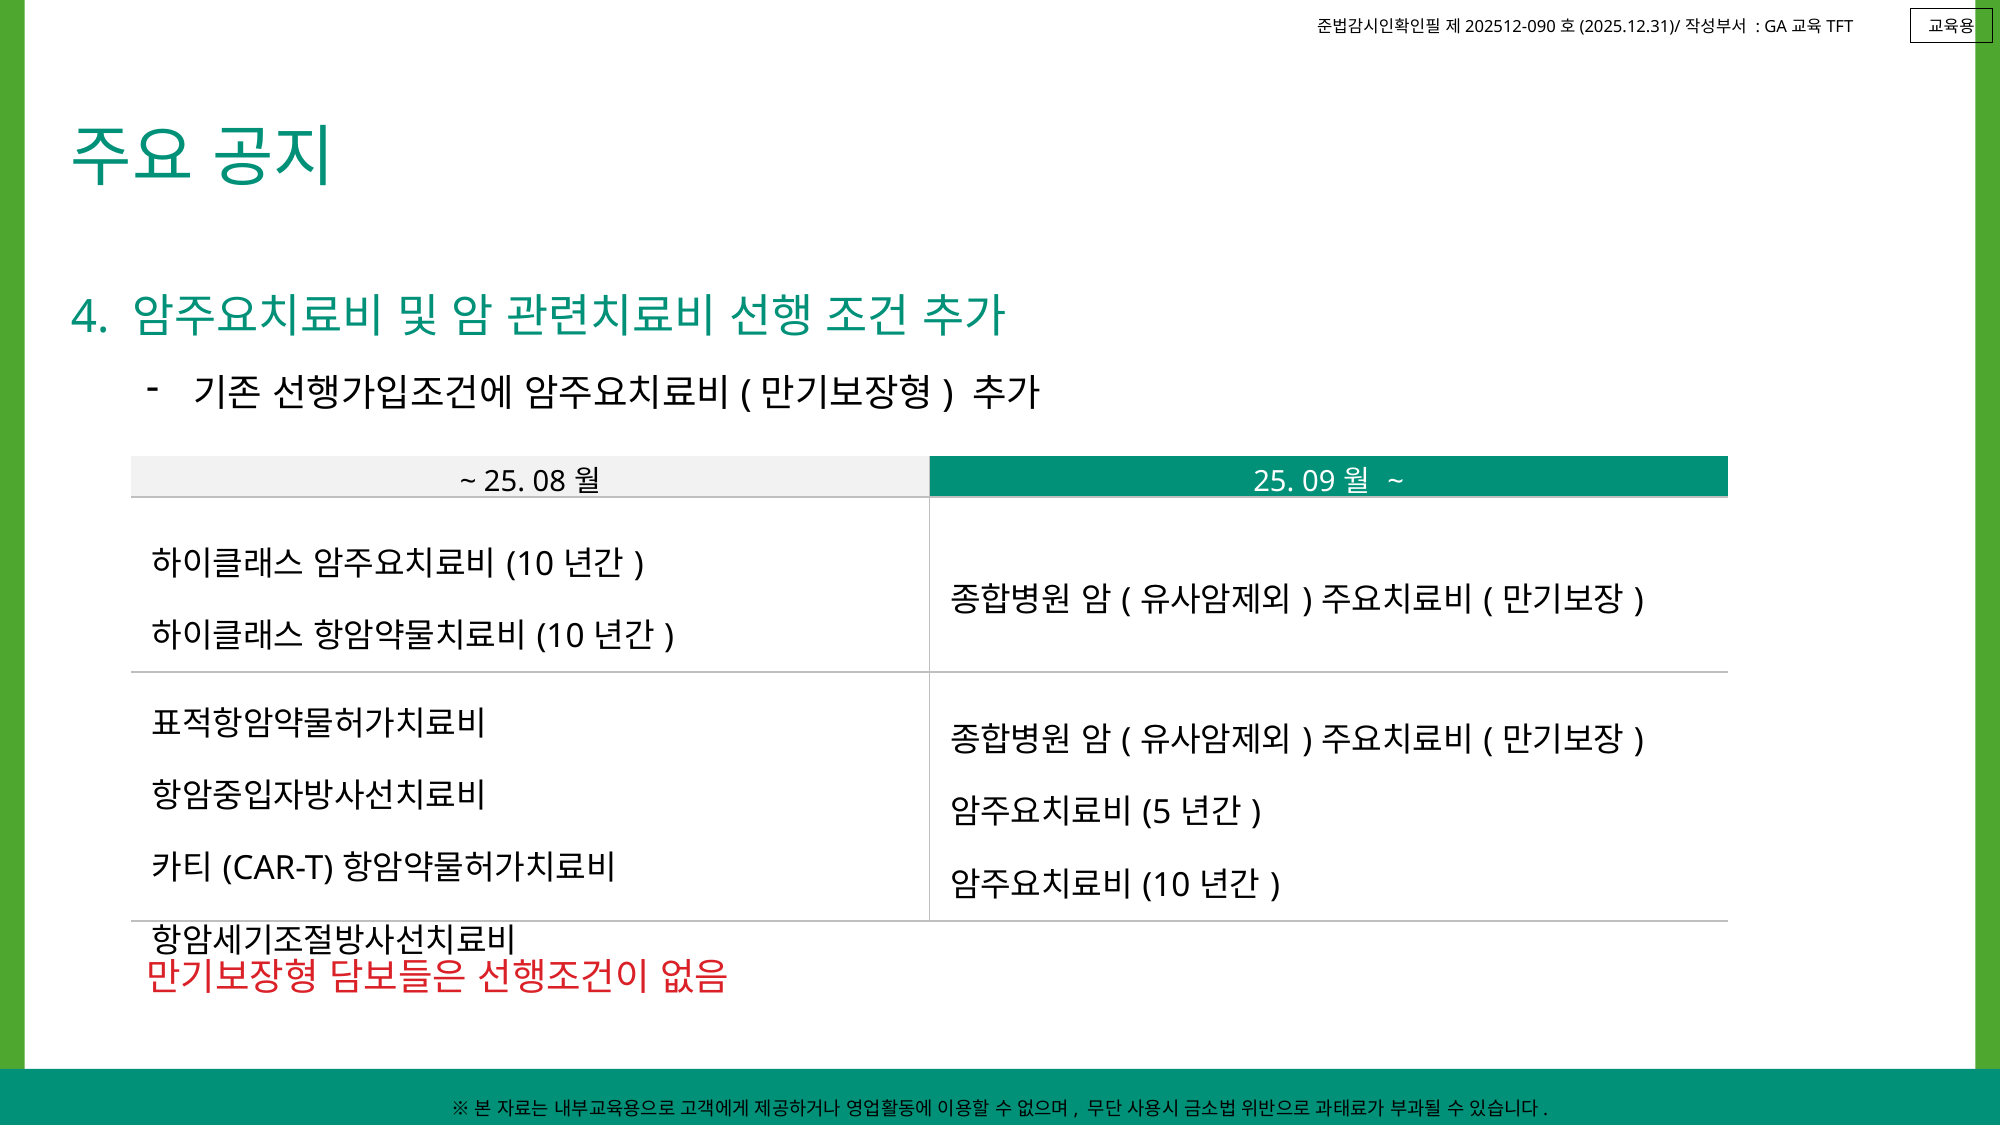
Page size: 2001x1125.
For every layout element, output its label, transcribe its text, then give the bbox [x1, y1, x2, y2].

table_header 25. 09월 ~ [930, 456, 1728, 496]
table_header ~ 25. 08월 [131, 456, 929, 496]
text_box [1974, 0, 2000, 1067]
text_box [0, 1067, 2000, 1125]
text_box 만기보장형 담보들은 선행조건이 없음 [131, 945, 1020, 1006]
table_cell 종합병원 암(유사암제외)주요치료비(만기보장) [930, 498, 1728, 671]
text_box 기존 선행가입조건에 암주요치료비(만기보장형) 추가 [131, 361, 1711, 422]
text_box 교육용 [1910, 8, 1993, 43]
text_box ※본 자료는 내부교육용으로 고객에게 제공하거나 영업활동에 이용할 수 없으며, 무단 사용시 금소법 위반으로 과태료가 부과될 수 있습니다. [373, 1088, 1627, 1125]
table_cell 하이클래스 암주요치료비(10년간) 하이클래스 항암약물치료비(10년간) [131, 498, 929, 671]
text_box 4. 암주요치료비 및 암 관련치료비 선행 조건 추가 [70, 286, 1327, 342]
table_cell 종합병원 암(유사암제외)주요치료비(만기보장) 암주요치료비(5년간) 암주요치료비(10년간) [930, 673, 1728, 920]
text_box 주요 공지 [70, 113, 433, 195]
table_cell 표적항암약물허가치료비 항암중입자방사선치료비 카티(CAR-T)항암약물허가치료비 항암세기조절방사선치료비 [131, 673, 929, 920]
text_box [0, 0, 26, 1067]
